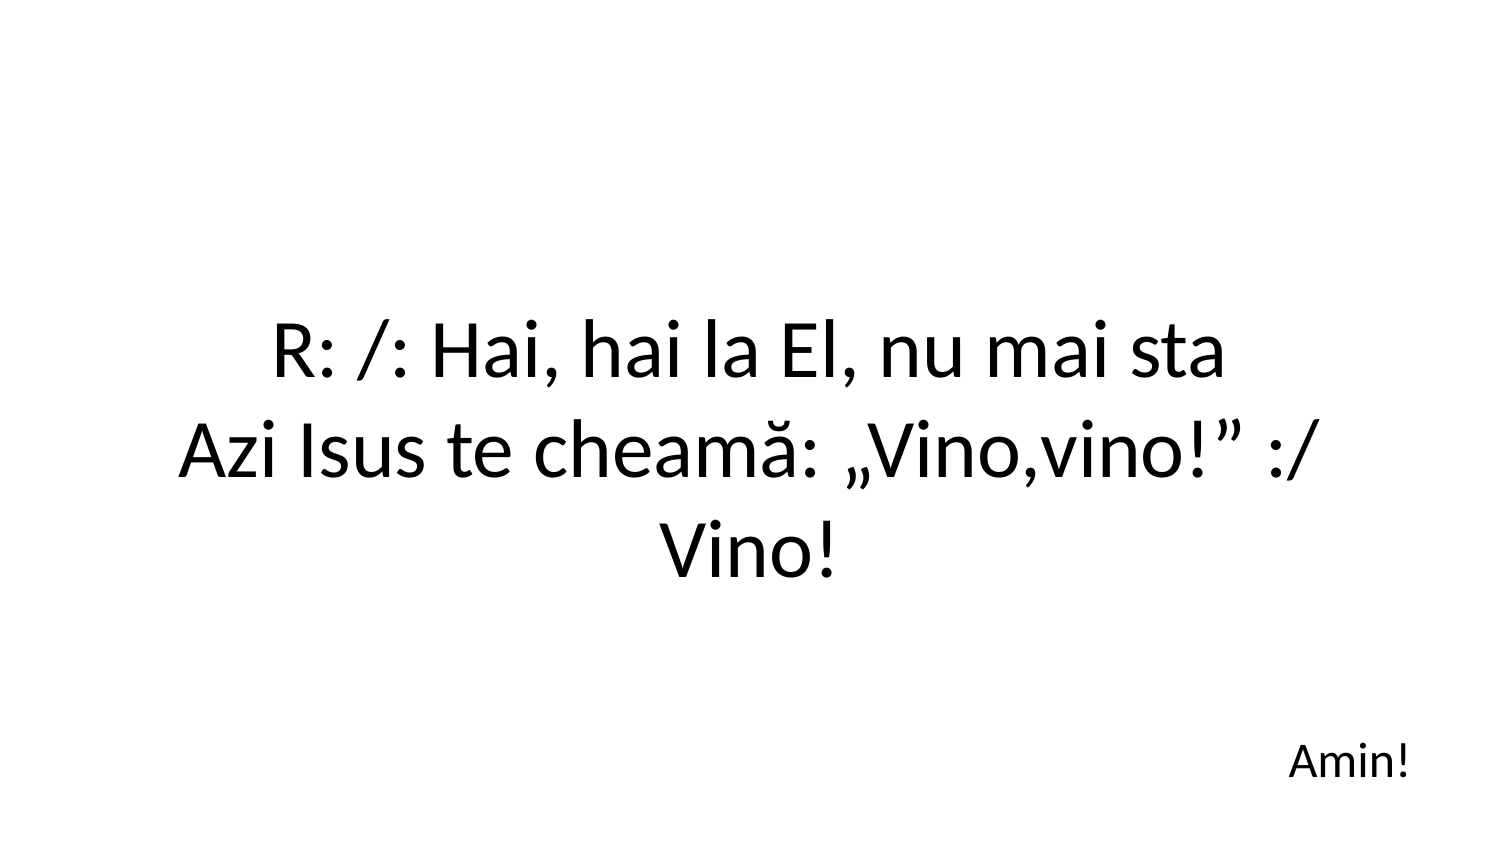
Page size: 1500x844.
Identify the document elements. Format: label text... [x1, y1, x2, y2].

text_box Amin! [1273, 674, 1427, 795]
text_box R: /: Hai, hai la El, nu mai sta Azi Isus te cheamă: „Vino,vino!” :/ Vino! [163, 242, 1336, 602]
